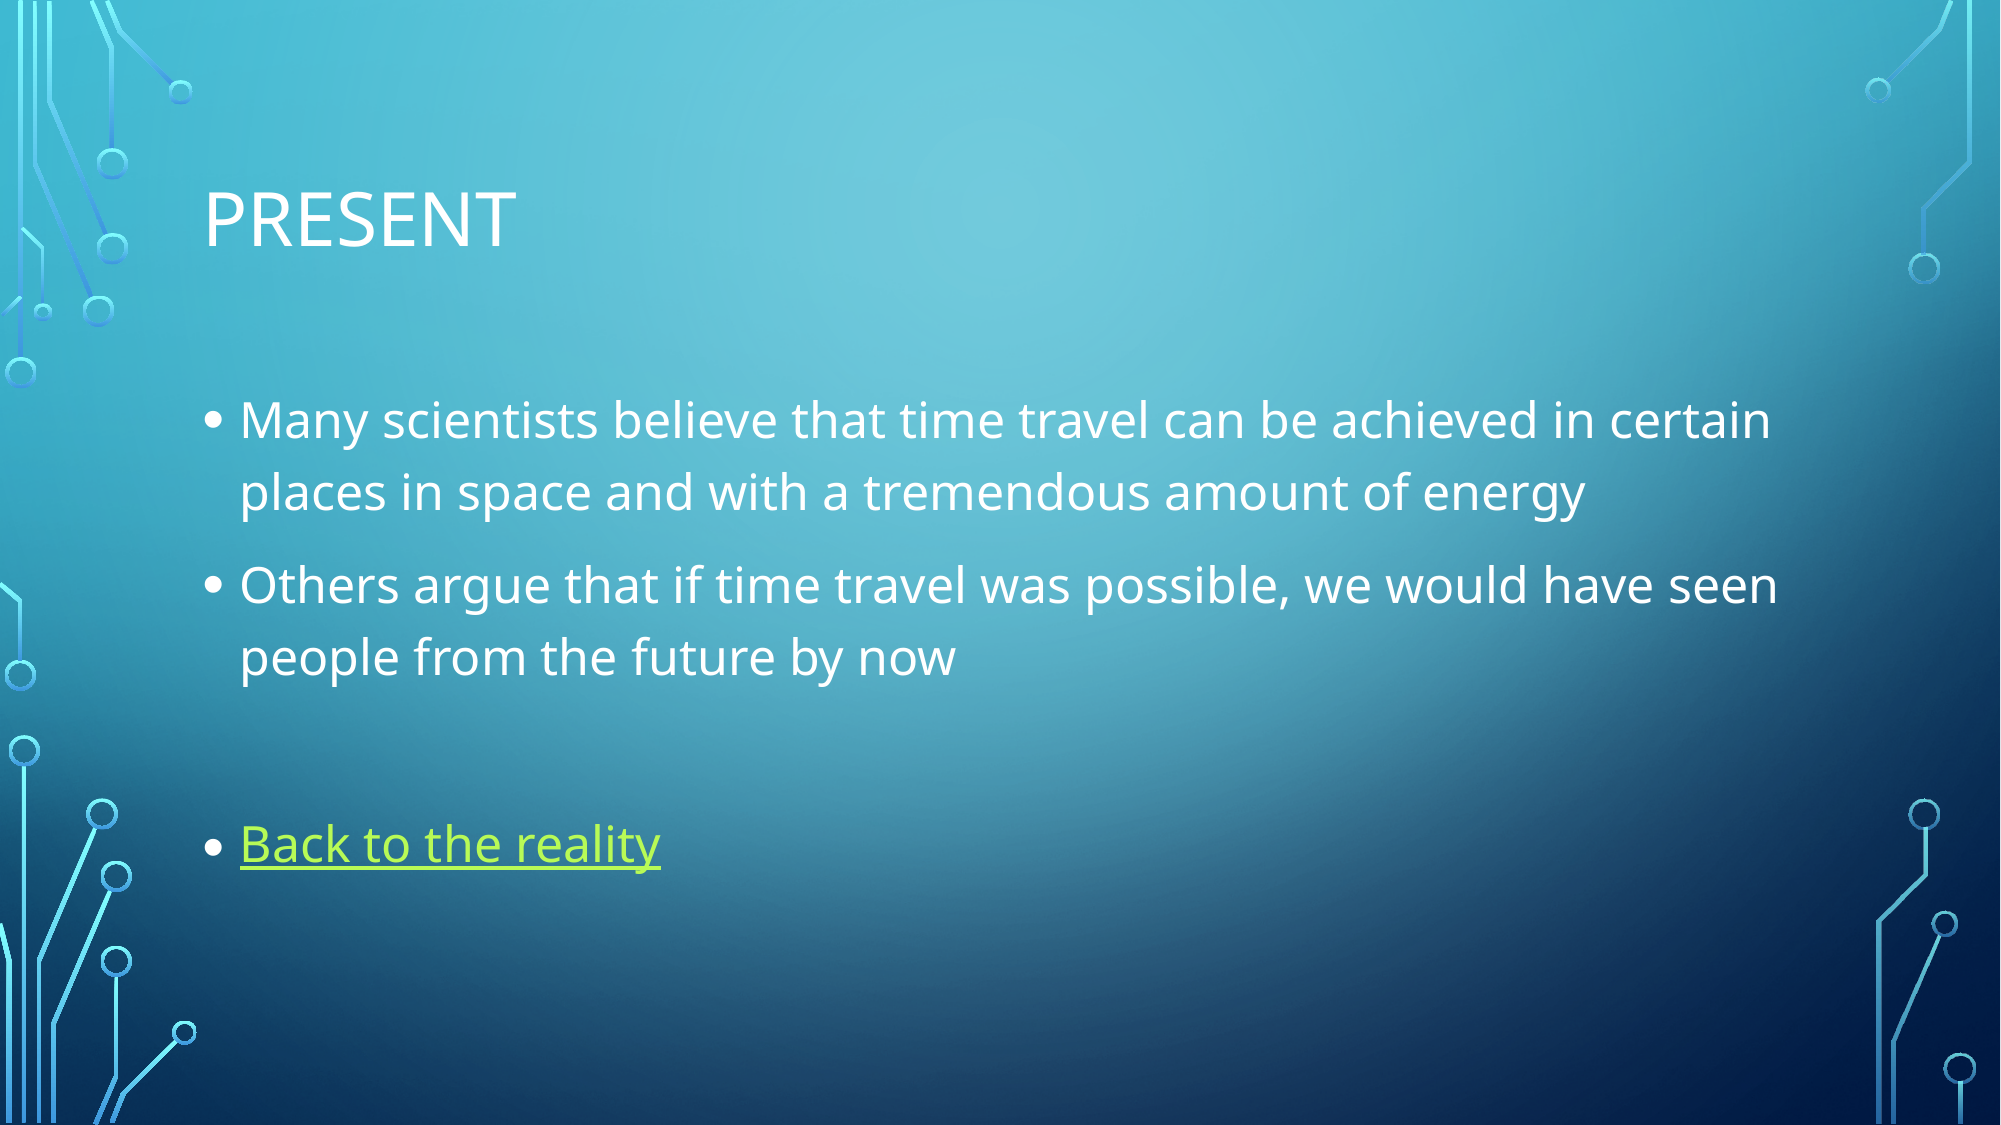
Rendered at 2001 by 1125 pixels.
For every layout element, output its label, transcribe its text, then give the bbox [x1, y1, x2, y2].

title Present [187, 101, 1813, 344]
list Many scientists believe that time travel can be achieved in certain places in space and with a tremendous amount of energy Others argue that if time travel was possible, we would have seen people from the future by now Back to the reality [187, 369, 1813, 950]
